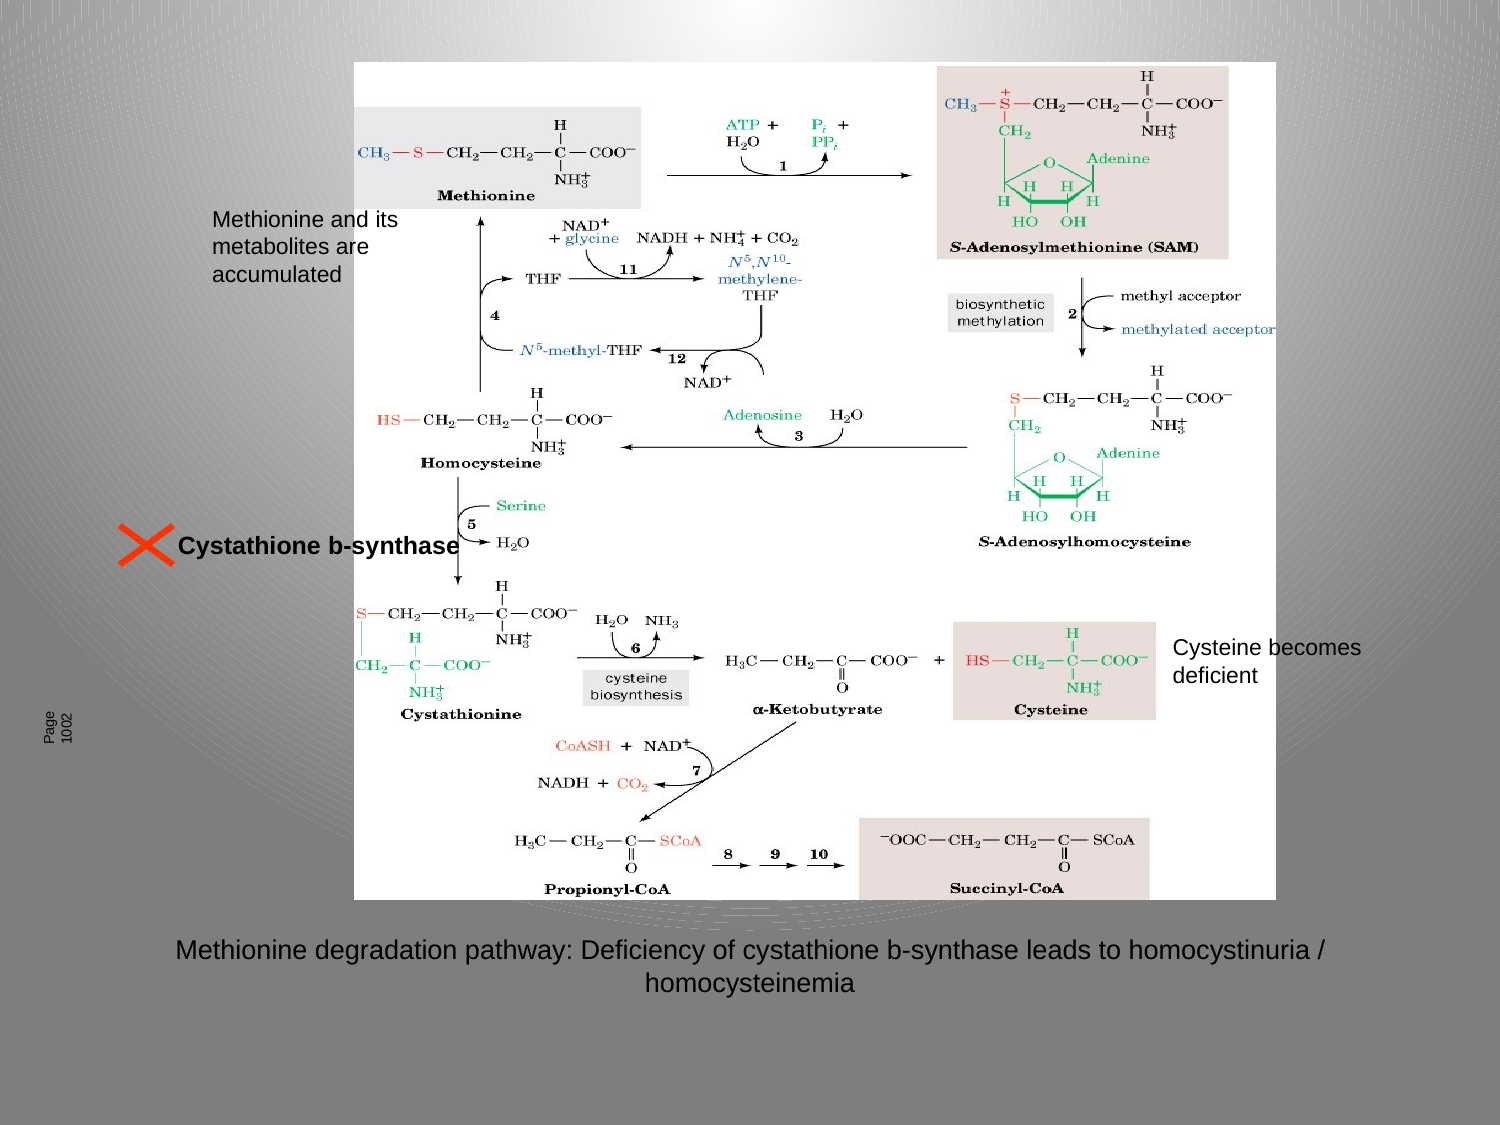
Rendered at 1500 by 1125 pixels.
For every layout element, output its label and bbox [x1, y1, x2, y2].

text_box [32, 62, 1500, 1125]
